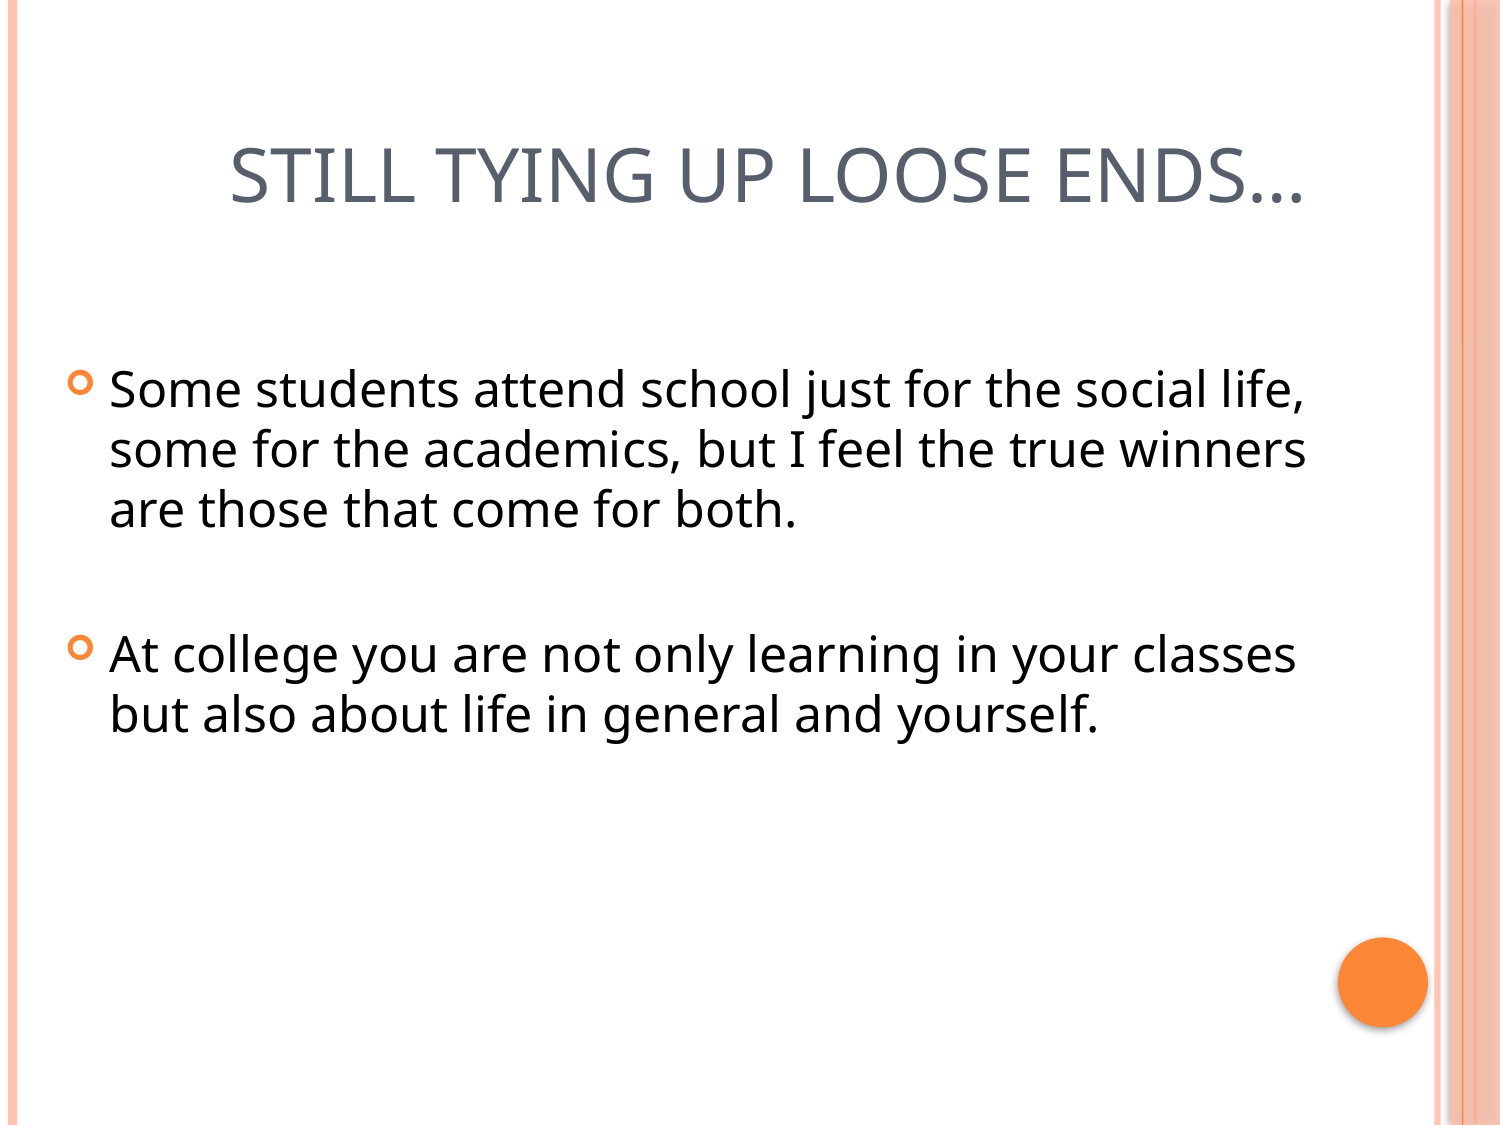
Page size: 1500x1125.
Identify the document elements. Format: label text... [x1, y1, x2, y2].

list Some students attend school just for the social life, some for the academics, but I feel the true winners are those that come for both. At college you are not only learning in your classes but also about life in general and yourself. [50, 350, 1338, 1063]
title Still tying up loose ends… [187, 0, 1350, 225]
